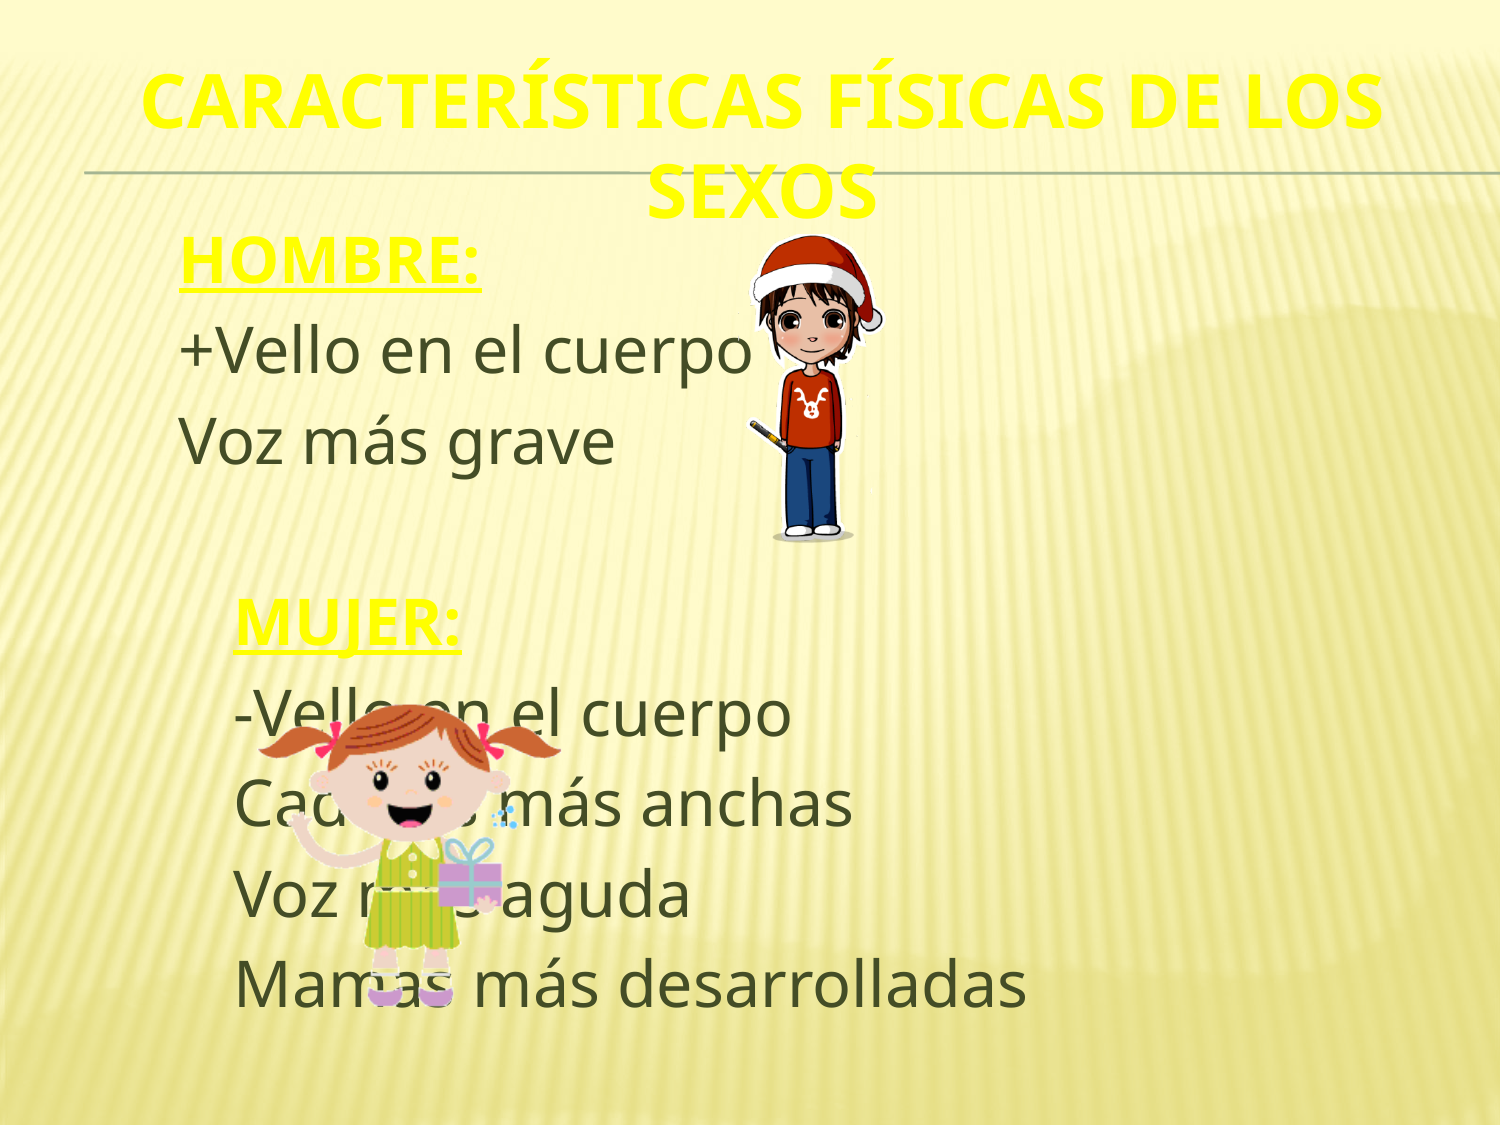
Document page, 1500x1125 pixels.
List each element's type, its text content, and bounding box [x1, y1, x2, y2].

picture [257, 702, 563, 1009]
list HOMBRE: +Vello en el cuerpo Voz más grave MUJER: -Vello en el cuerpo Caderas más anchas Voz más aguda Mamas más desarrolladas [164, 210, 1464, 1090]
picture [737, 234, 894, 552]
title Características físicas de los sexos [50, 75, 1475, 213]
